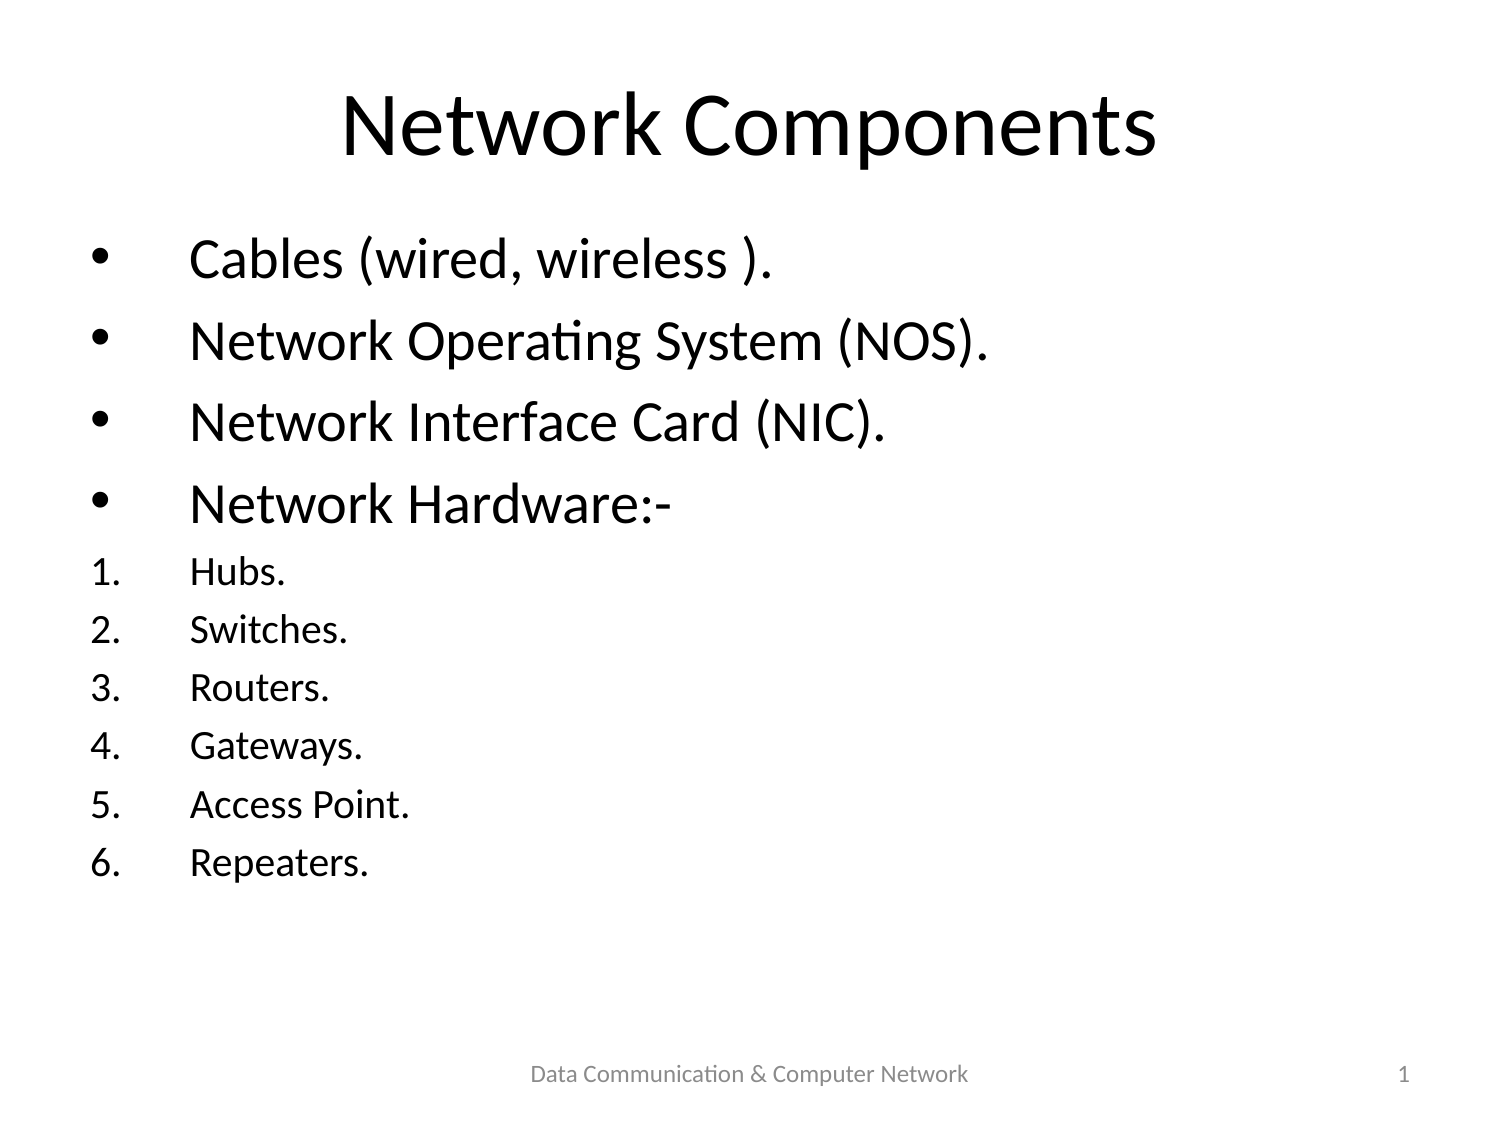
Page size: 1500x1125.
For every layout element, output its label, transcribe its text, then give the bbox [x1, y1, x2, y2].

list Cables (wired, wireless ). Network Operating System (NOS). Network Interface Card (NIC). Network Hardware:- Hubs. Switches. Routers. Gateways. Access Point. Repeaters. [75, 212, 1425, 956]
title Network Components [75, 24, 1425, 212]
footer Data Communication & Computer Network [512, 1042, 988, 1103]
slide_number 1 [1074, 1042, 1425, 1103]
